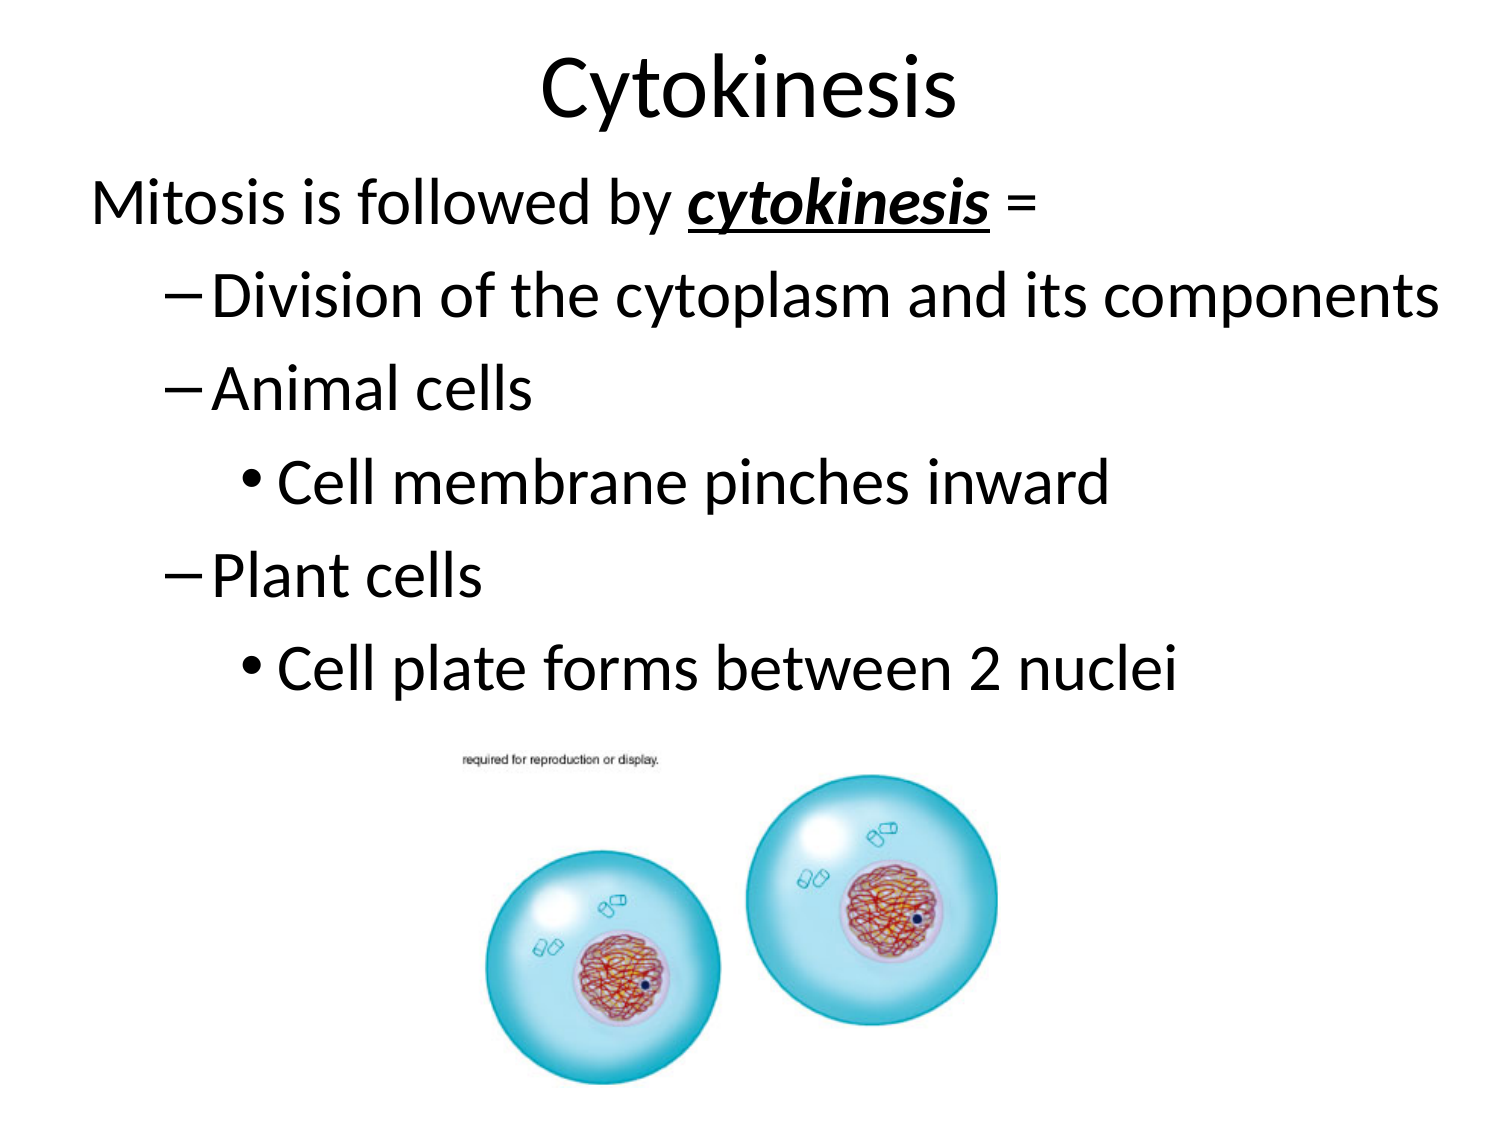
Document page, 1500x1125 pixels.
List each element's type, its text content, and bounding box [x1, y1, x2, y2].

title Cytokinesis [75, 0, 1425, 149]
picture [462, 749, 1500, 1089]
list Mitosis is followed by cytokinesis = Division of the cytoplasm and its components Animal cells Cell membrane pinches inward Plant cells Cell plate forms between 2 nuclei [75, 149, 1463, 1005]
